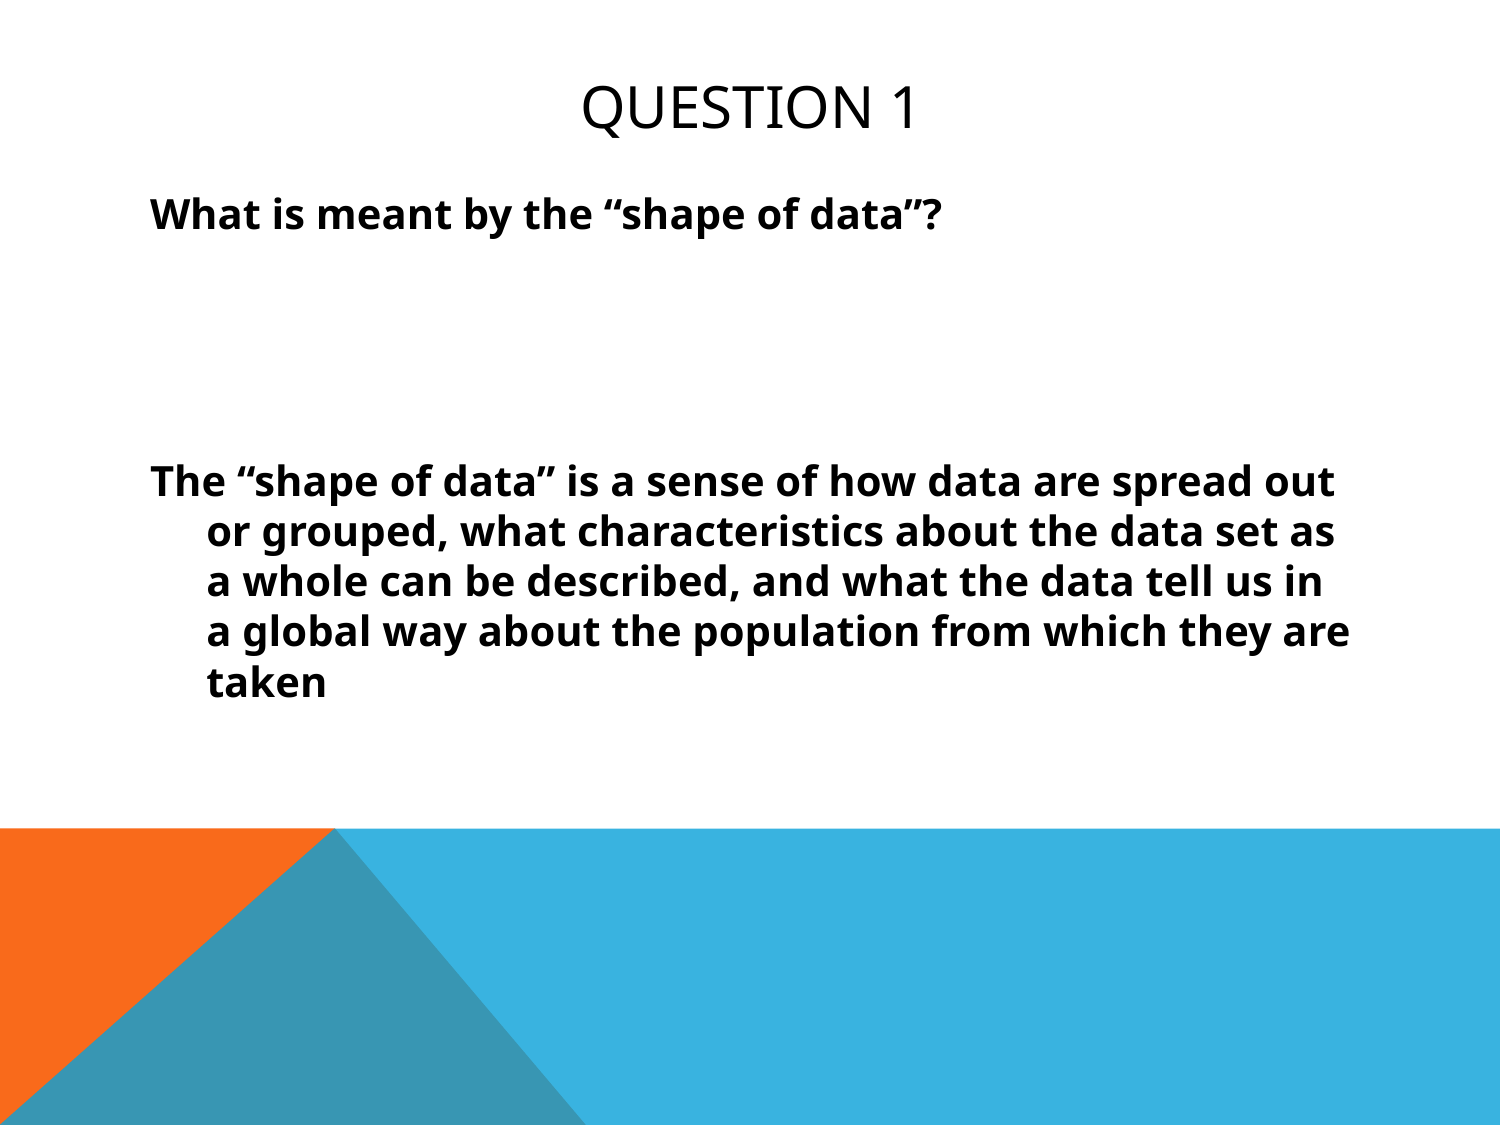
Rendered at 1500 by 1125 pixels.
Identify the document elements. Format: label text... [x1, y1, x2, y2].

title Question 1 [135, 60, 1369, 150]
list What is meant by the “shape of data”? The “shape of data” is a sense of how data are spread out or grouped, what characteristics about the data set as a whole can be described, and what the data tell us in a global way about the population from which they are taken [135, 180, 1369, 768]
